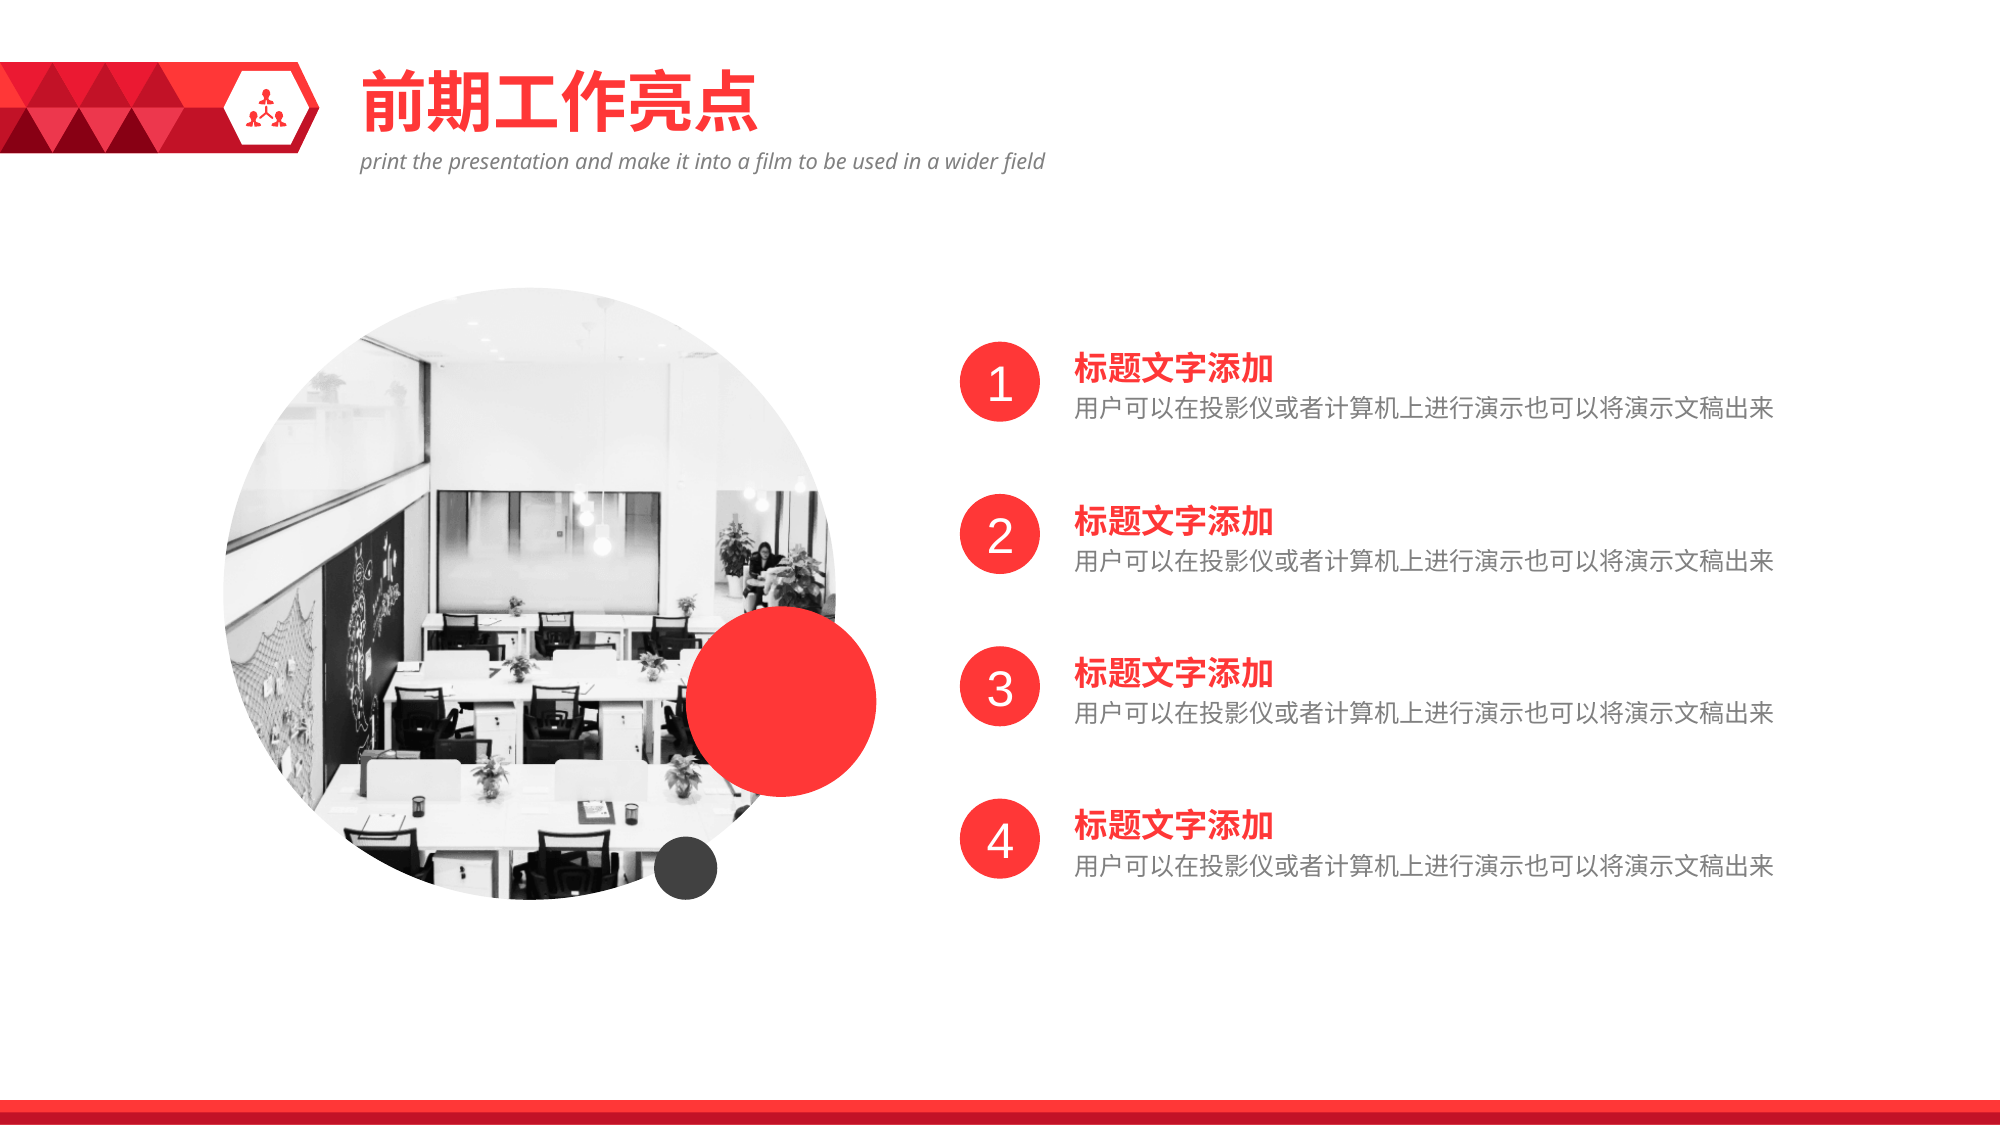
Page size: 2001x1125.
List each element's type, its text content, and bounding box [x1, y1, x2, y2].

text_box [1060, 332, 1847, 432]
text_box 3 [958, 645, 1041, 728]
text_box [345, 52, 1148, 180]
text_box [1060, 789, 1847, 889]
text_box 1 [958, 340, 1041, 423]
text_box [1060, 484, 1847, 584]
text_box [1060, 636, 1847, 736]
text_box 4 [958, 797, 1041, 880]
picture [223, 287, 836, 900]
text_box [836, 622, 878, 781]
text_box 2 [958, 492, 1041, 576]
